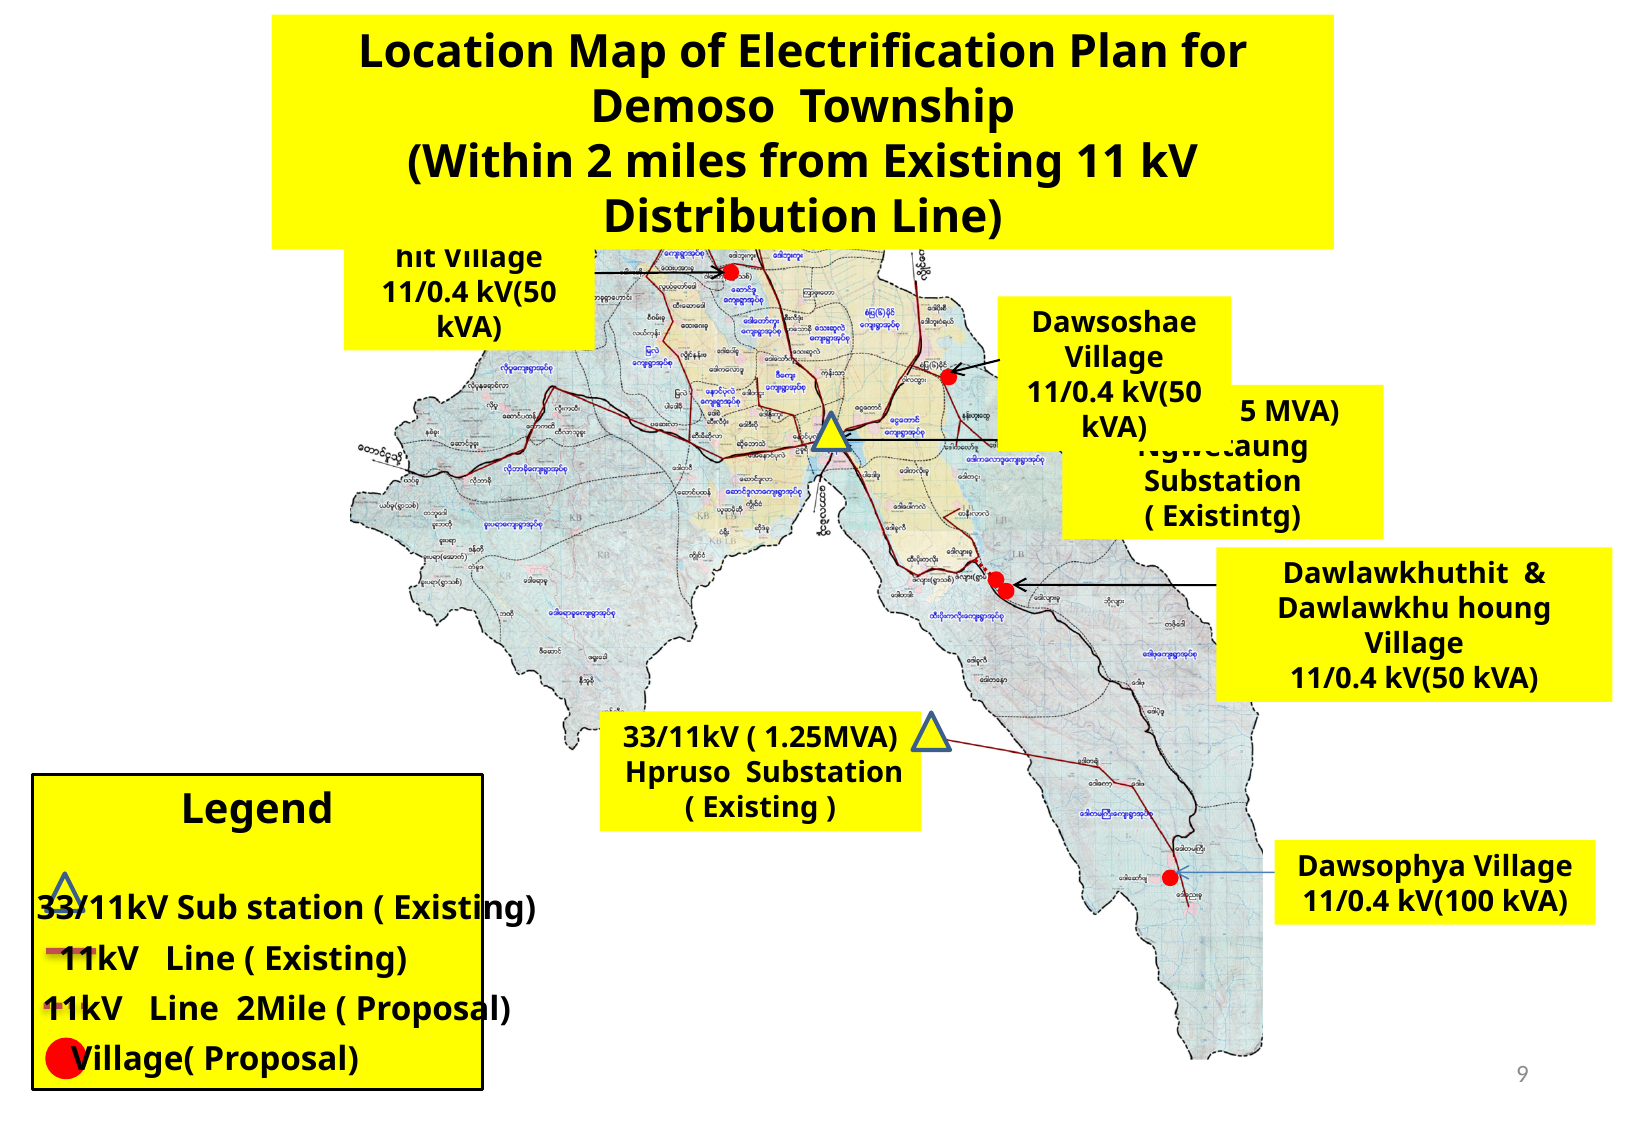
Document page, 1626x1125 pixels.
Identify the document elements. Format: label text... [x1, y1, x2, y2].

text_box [949, 359, 1001, 373]
text_box [45, 1040, 56, 1077]
text_box Legend [32, 774, 344, 878]
text_box Location Map of Electrification Plan for Demoso Township (Within 2 miles from Existing 11 kV Distribution Line) [271, 14, 1334, 250]
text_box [974, 559, 992, 576]
text_box Village( Proposal) [56, 1029, 383, 1085]
text_box [60, 871, 70, 878]
slide_number 9 [1164, 1042, 1544, 1103]
picture [349, 137, 1263, 1061]
text_box 11kV Line ( Existing) [44, 929, 344, 979]
text_box 11kV Line 2Mile ( Proposal) [27, 979, 344, 1035]
text_box Dawlawkhuthit & Dawlawkhu houng Village 11/0.4 kV(50 kVA) [1266, 547, 1613, 702]
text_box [594, 256, 726, 273]
text_box 33/11kV Sub station ( Existing) [21, 878, 344, 934]
text_box Dawsophya Village 11/0.4 kV(100 kVA) [1274, 840, 1596, 925]
text_box 33/11kV ( 5 MVA) Ngwetaung Substation ( Existintg) [1266, 384, 1384, 540]
text_box Legend [32, 934, 44, 979]
text_box Legend [32, 1035, 483, 1090]
